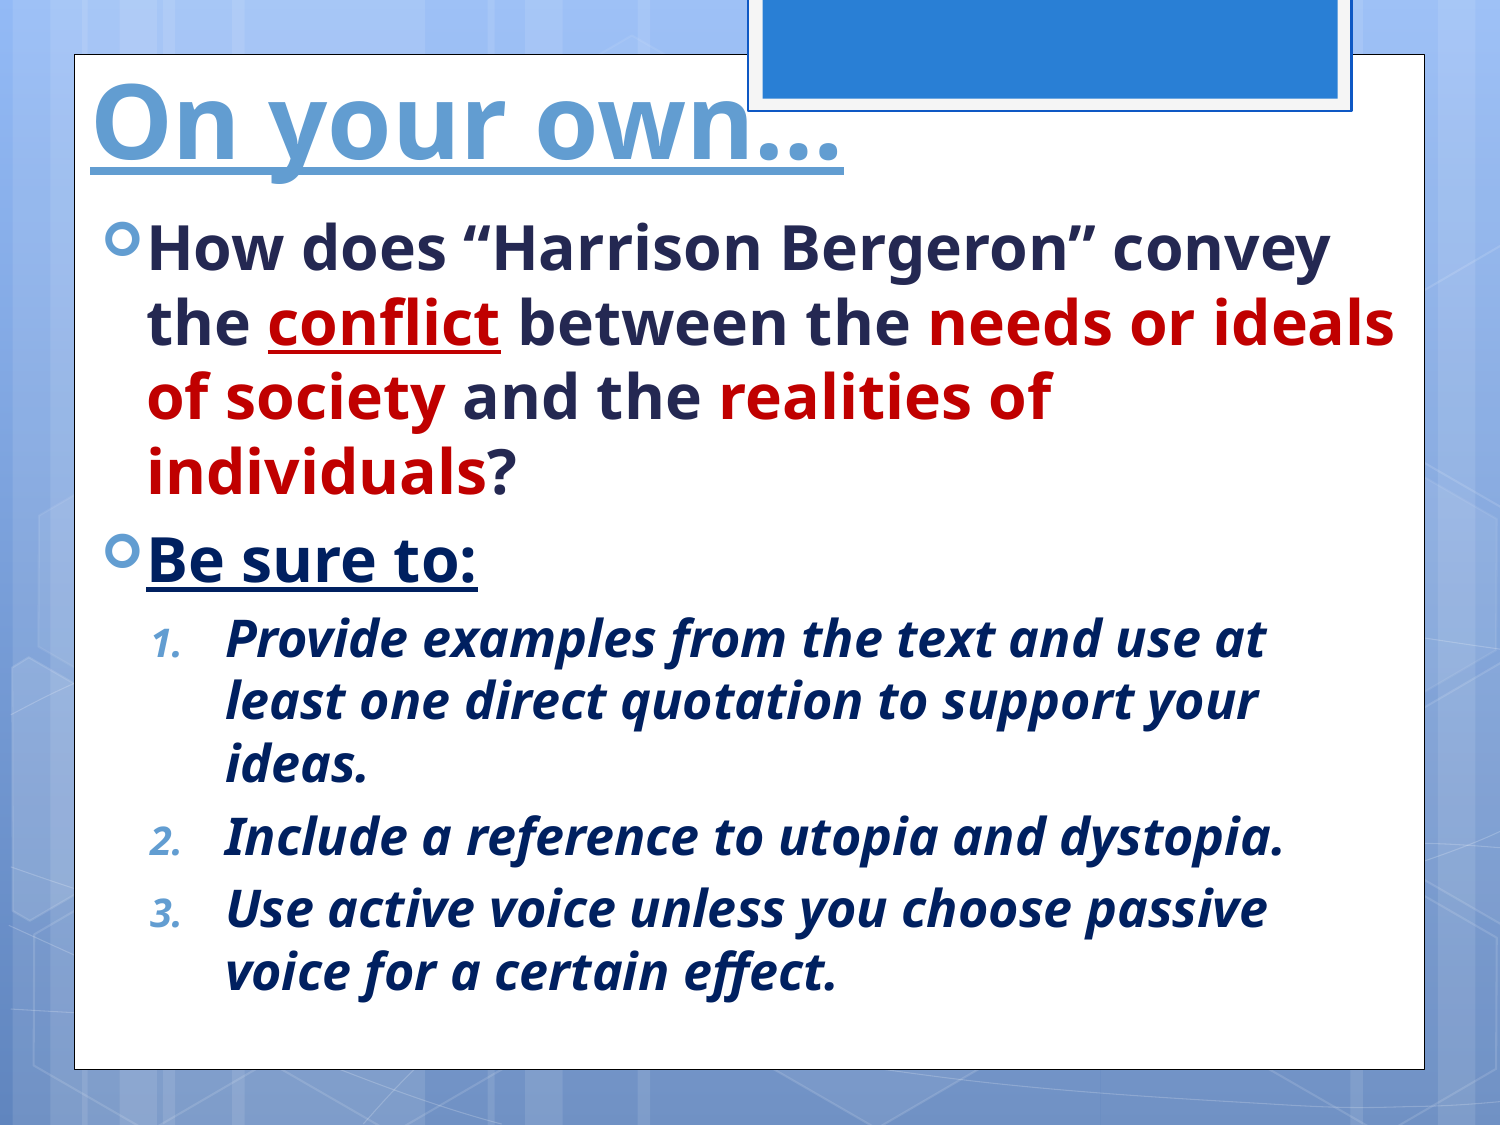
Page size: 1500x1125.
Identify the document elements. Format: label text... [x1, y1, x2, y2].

title On your own… [75, 0, 1228, 188]
list How does “Harrison Bergeron” convey the conflict between the needs or ideals of society and the realities of individuals? Be sure to: Provide examples from the text and use at least one direct quotation to support your ideas. Include a reference to utopia and dystopia. Use active voice unless you choose passive voice for a certain effect. [75, 200, 1413, 1063]
